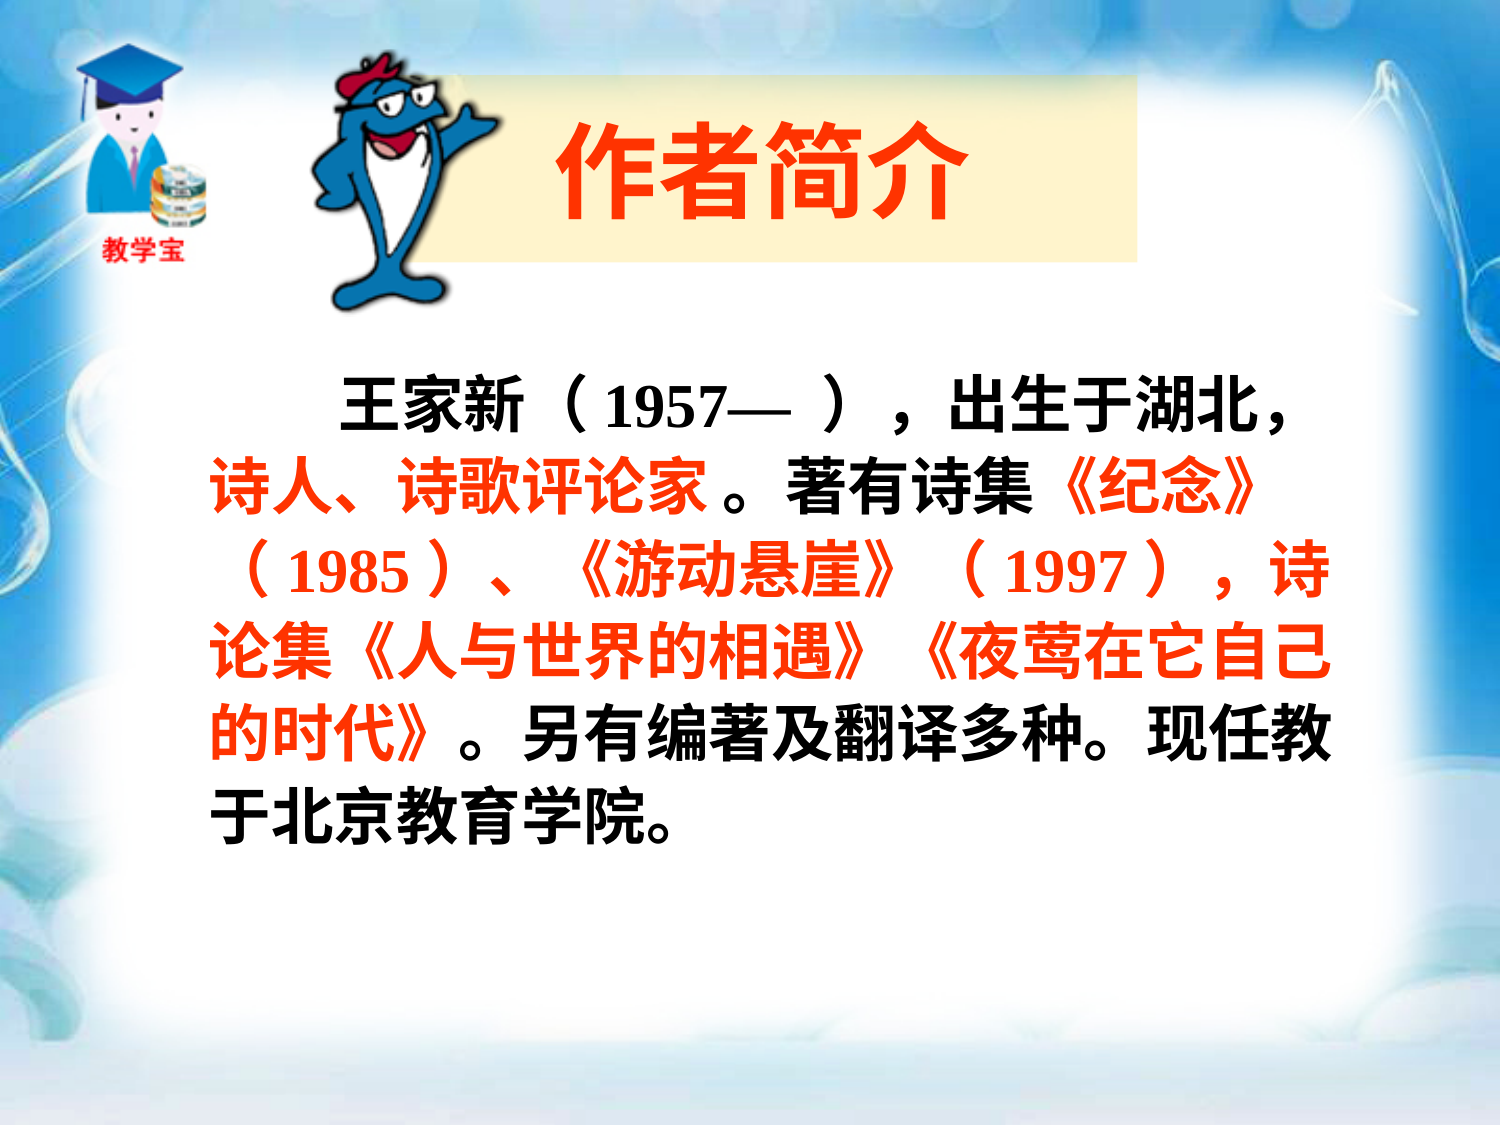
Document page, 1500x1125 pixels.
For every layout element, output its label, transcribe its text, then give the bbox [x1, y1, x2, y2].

list 王家新（1957— ），出生于湖北，诗人、诗歌评论家 。著有诗集《纪念》（1985）、《游动悬崖》（1997），诗论集《人与世界的相遇》《夜莺在它自己的时代》。另有编著及翻译多种。现任教于北京教育学院。 [137, 350, 1350, 975]
picture [0, 0, 1500, 1125]
title 作者简介 [547, 75, 1138, 263]
